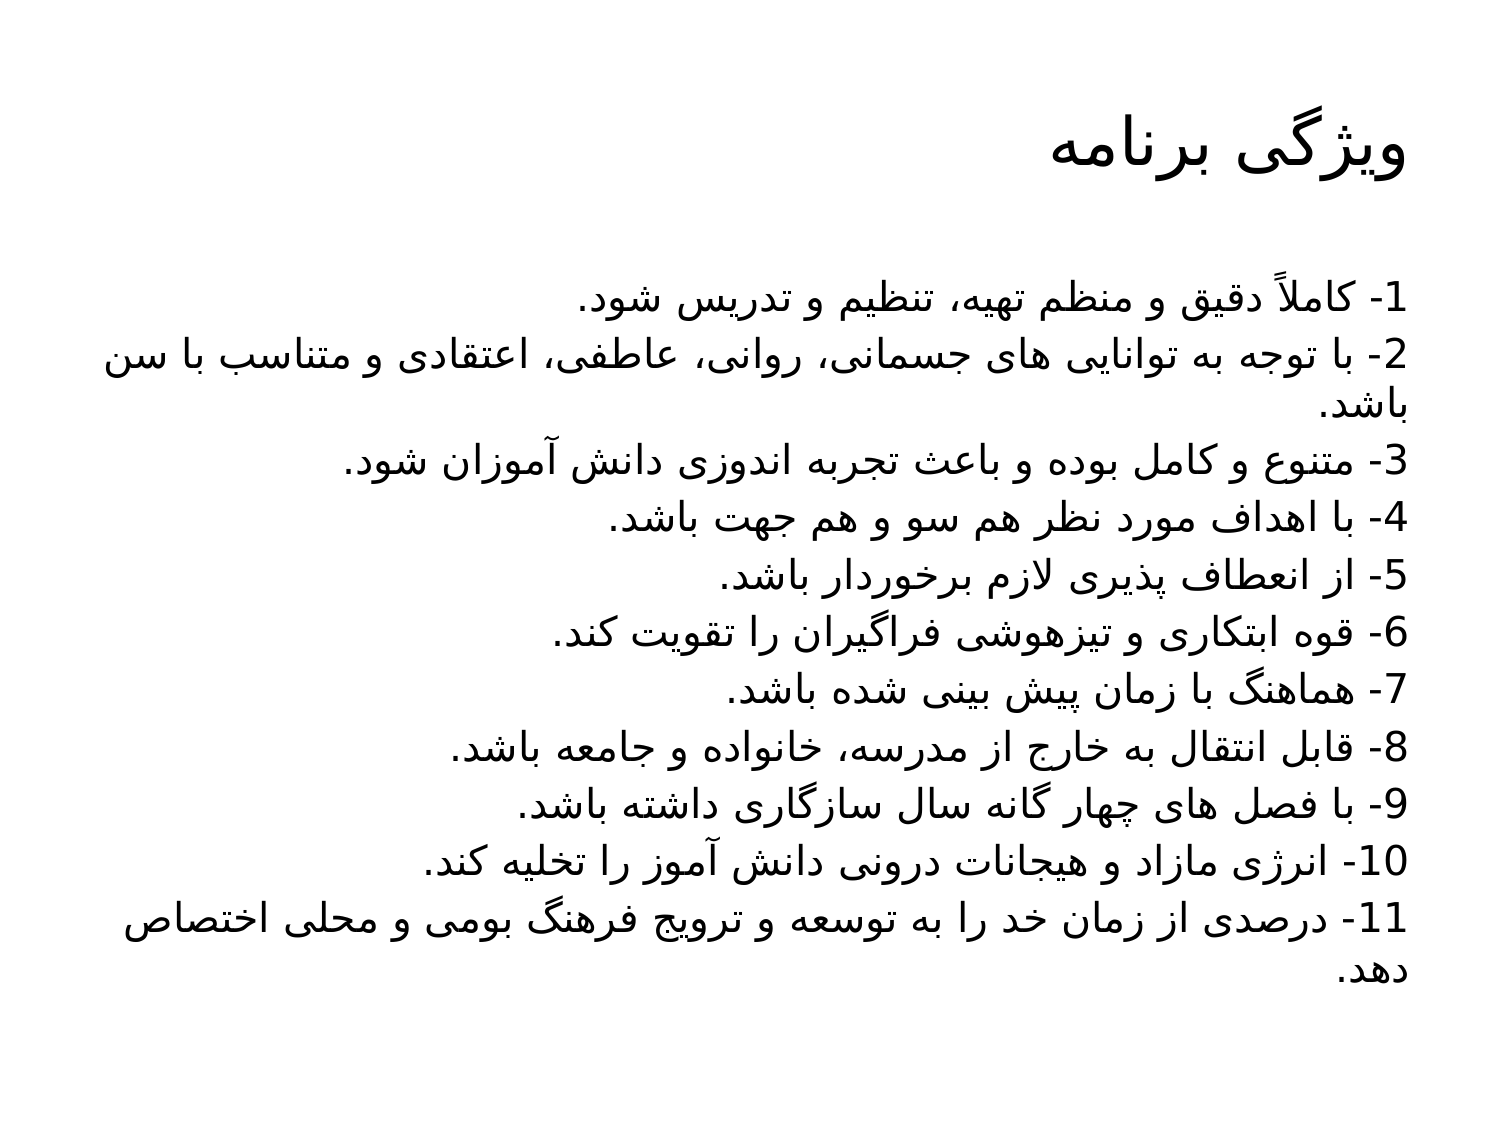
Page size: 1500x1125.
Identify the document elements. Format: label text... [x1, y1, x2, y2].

list 1- کاملاً دقیق و منظم تهیه، تنظیم و تدریس شود. 2- با توجه به توانایی های جسمانی، روانی، عاطفی، اعتقادی و متناسب با سن باشد. 3- متنوع و کامل بوده و باعث تجربه اندوزی دانش آموزان شود. 4- با اهداف مورد نظر هم سو و هم جهت باشد. 5- از انعطاف پذیری لازم برخوردار باشد. 6- قوه ابتکاری و تیزهوشی فراگیران را تقویت کند. 7- هماهنگ با زمان پیش بینی شده باشد. 8- قابل انتقال به خارج از مدرسه، خانواده و جامعه باشد. 9- با فصل های چهار گانه سال سازگاری داشته باشد. 10- انرژی مازاد و هیجانات درونی دانش آموز را تخلیه کند. 11- درصدی از زمان خد را به توسعه و ترویج فرهنگ بومی و محلی اختصاص دهد. [75, 262, 1425, 1005]
title ویژگی برنامه [75, 45, 1425, 233]
